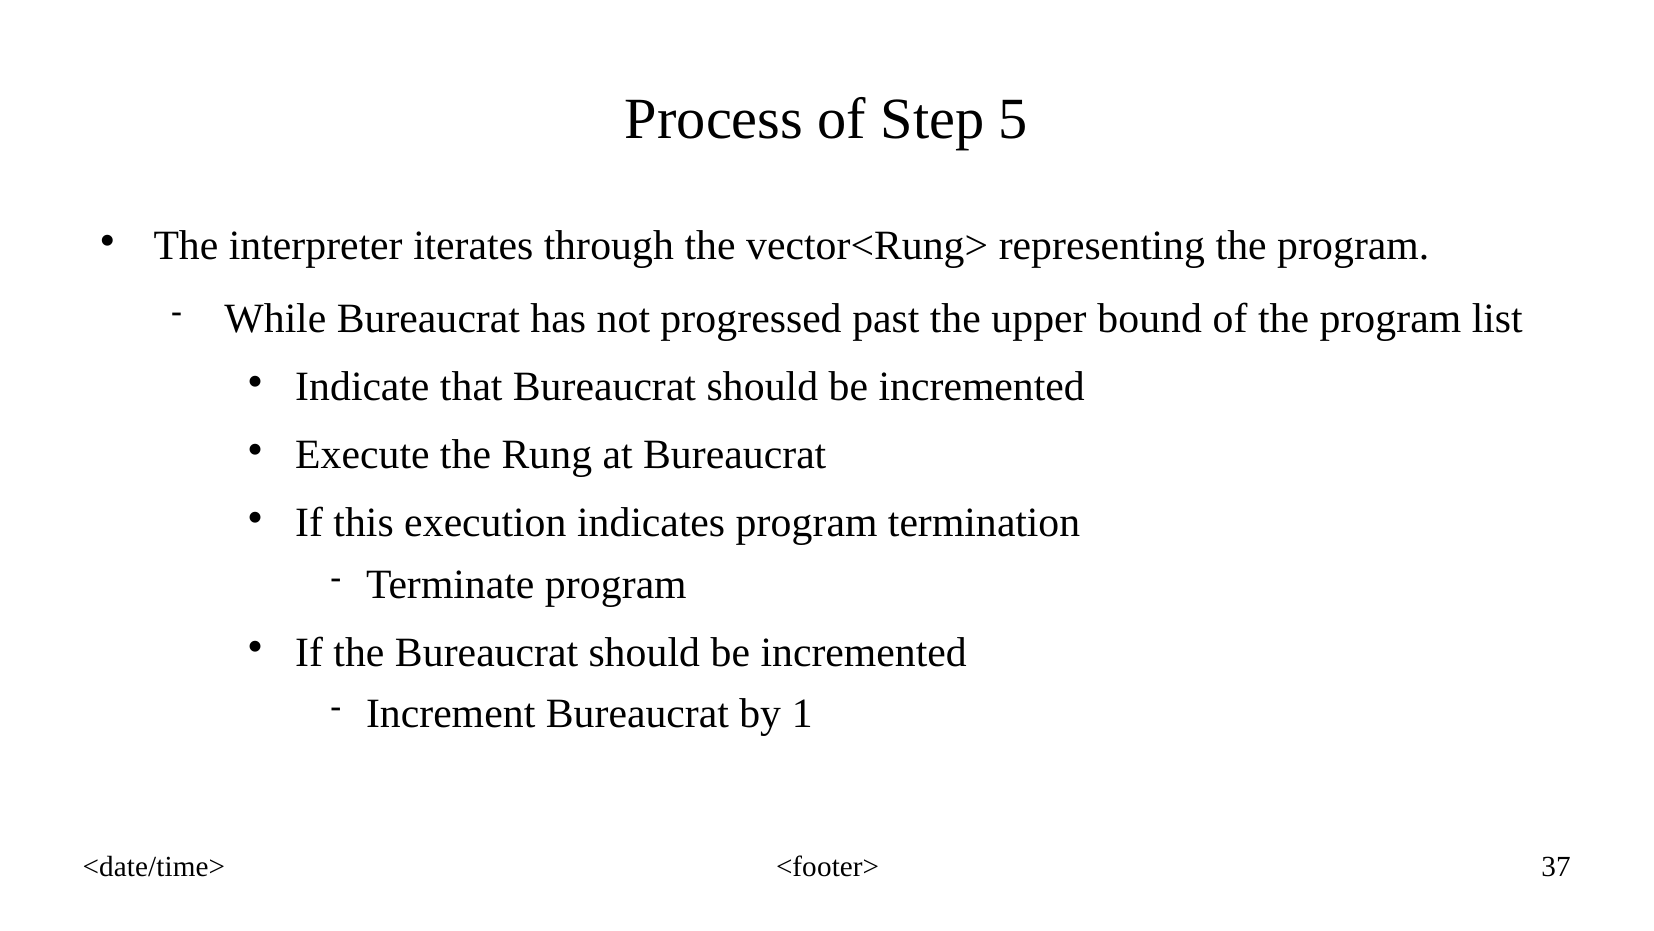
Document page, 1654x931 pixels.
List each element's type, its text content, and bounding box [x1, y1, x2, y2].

text_box Process of Step 5 [82, 37, 1571, 193]
text_box The interpreter iterates through the vector<Rung> representing the program. While Bureaucrat has not progressed past the upper bound of the program list Indicate that Bureaucrat should be incremented Execute the Rung at Bureaucrat If this execution indicates program termination Terminate program If the Bureaucrat should be incremented Increment Bureaucrat by 1 [82, 217, 1571, 757]
